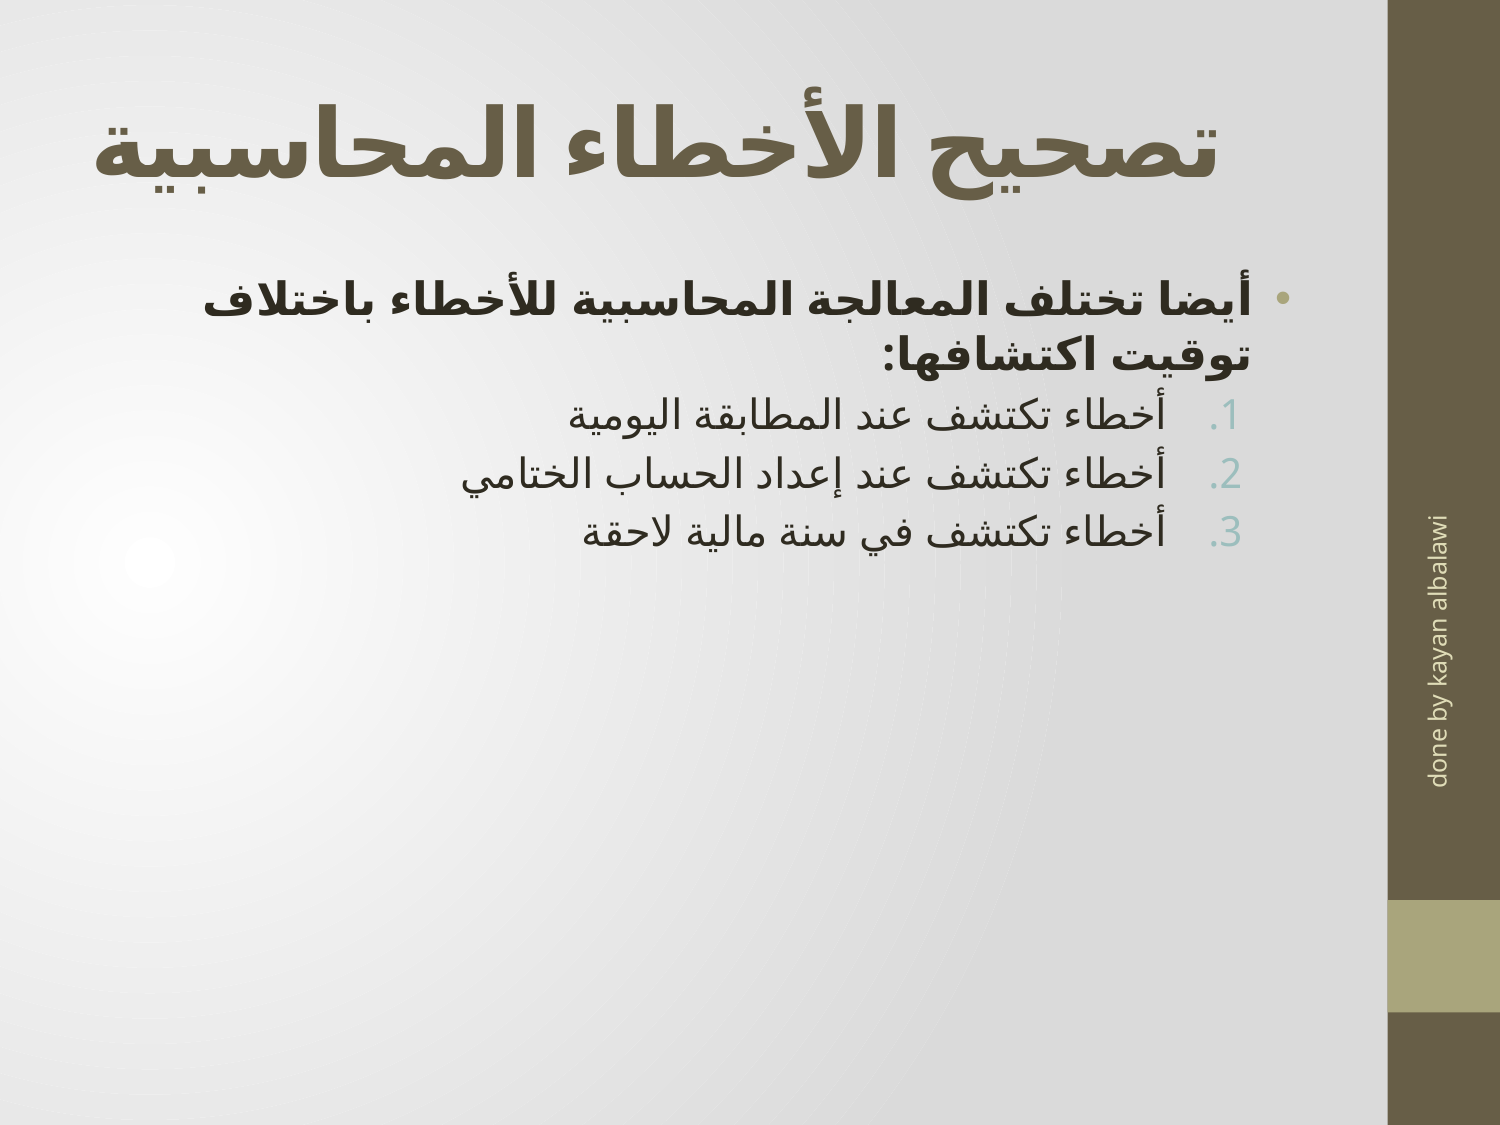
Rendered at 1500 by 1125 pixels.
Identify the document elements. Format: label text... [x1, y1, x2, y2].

title تصحيح الأخطاء المحاسبية [75, 45, 1325, 233]
list أيضا تختلف المعالجة المحاسبية للأخطاء باختلاف توقيت اكتشافها: أخطاء تكتشف عند المطابقة اليومية أخطاء تكتشف عند إعداد الحساب الختامي أخطاء تكتشف في سنة مالية لاحقة [75, 262, 1325, 1050]
footer done by kayan albalawi [1408, 500, 1469, 889]
